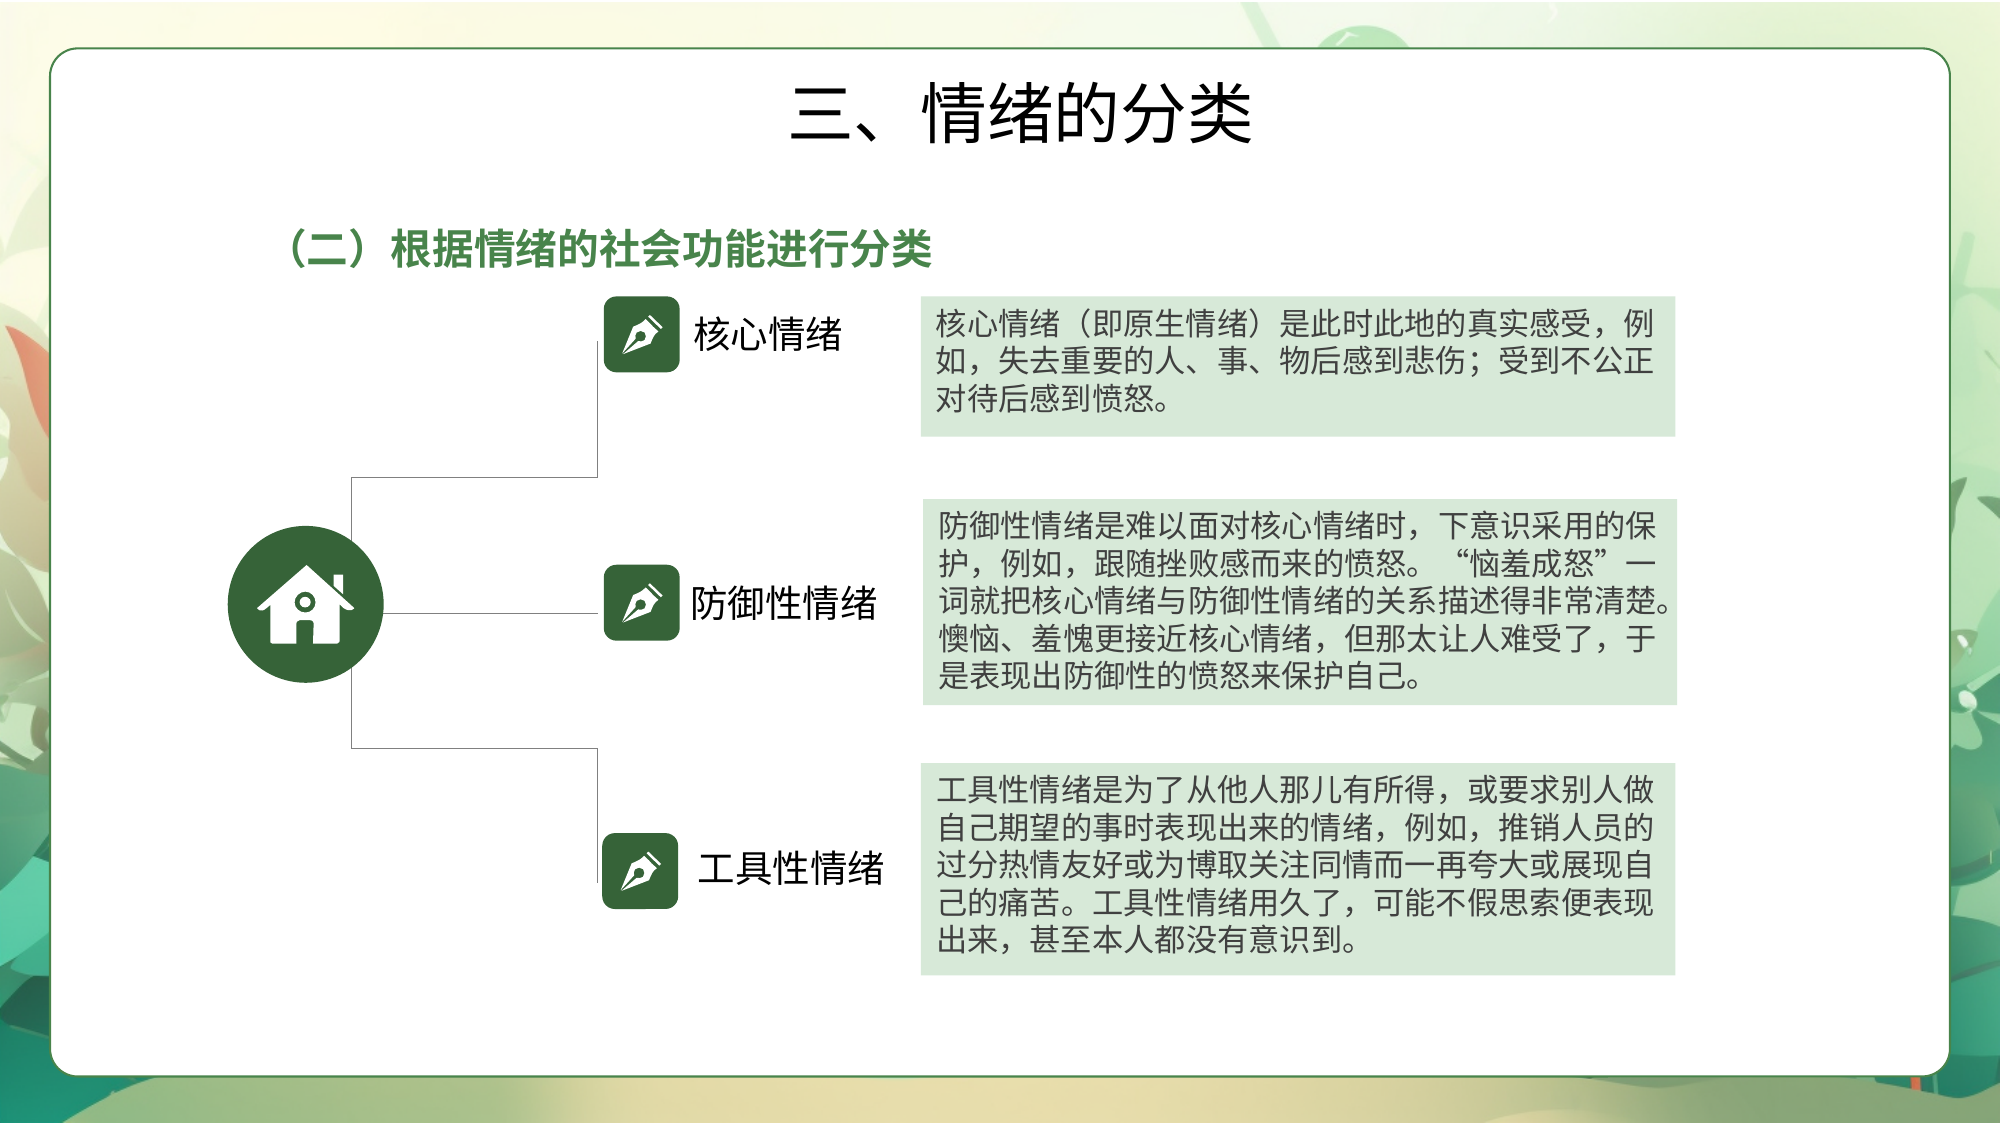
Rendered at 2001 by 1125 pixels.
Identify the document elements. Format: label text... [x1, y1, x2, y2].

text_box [227, 525, 384, 683]
text_box 防御性情绪是难以面对核心情绪时，下意识采用的保护，例如，跟随挫败感而来的愤怒。“恼羞成怒”一词就把核心情绪与防御性情绪的关系描述得非常清楚。懊恼、羞愧更接近核心情绪，但那太让人难受了，于是表现出防御性的愤怒来保护自己。 [923, 499, 1678, 706]
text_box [351, 341, 598, 883]
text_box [602, 833, 679, 910]
text_box 工具性情绪是为了从他人那儿有所得，或要求别人做自己期望的事时表现出来的情绪，例如，推销人员的过分热情友好或为博取关注同情而一再夸大或展现自己的痛苦。工具性情绪用久了，可能不假思索便表现出来，甚至本人都没有意识到。 [920, 763, 1676, 976]
text_box 核心情绪 [680, 303, 920, 363]
text_box 工具性情绪 [682, 837, 920, 898]
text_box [603, 296, 680, 373]
picture [0, 2, 2000, 1123]
text_box 核心情绪（即原生情绪）是此时此地的真实感受，例如，失去重要的人、事、物后感到悲伤；受到不公正对待后感到愤怒。 [920, 296, 1676, 437]
text_box 防御性情绪 [680, 572, 900, 633]
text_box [603, 564, 680, 641]
text_box 三、情绪的分类 [459, 64, 1583, 160]
text_box （二）根据情绪的社会功能进行分类 [250, 190, 1605, 297]
